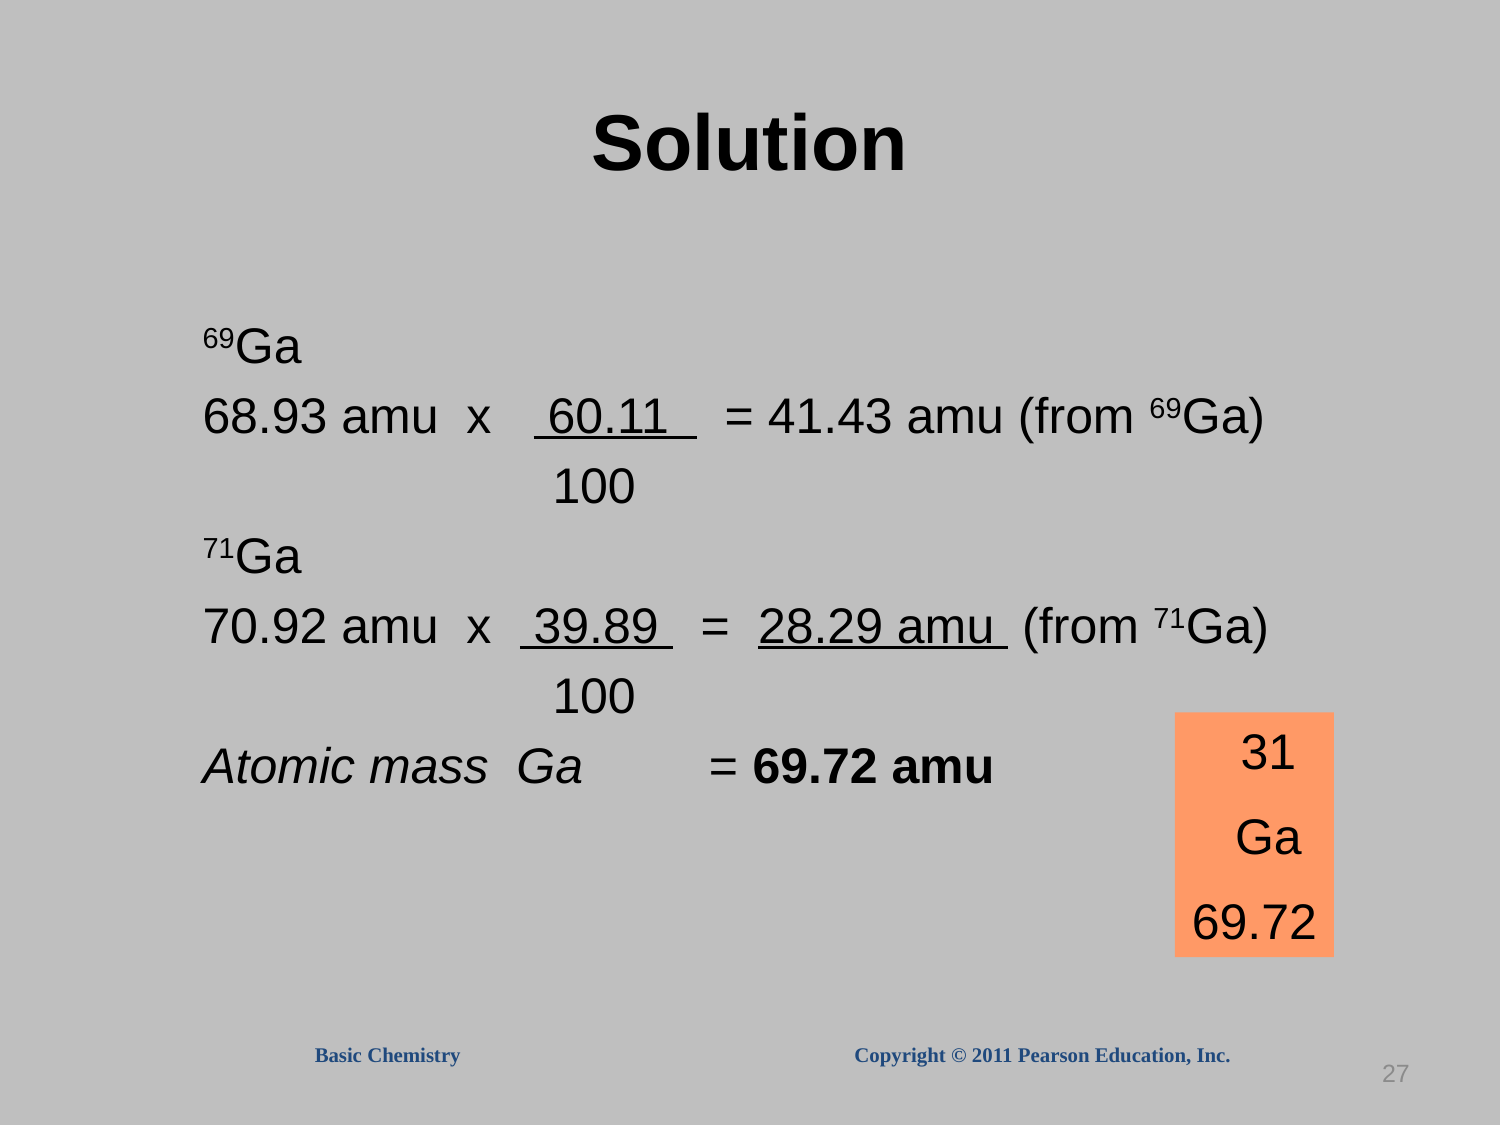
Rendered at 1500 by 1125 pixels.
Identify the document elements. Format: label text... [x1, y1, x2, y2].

text_box Basic Chemistry Copyright © 2011 Pearson Education, Inc. [299, 1037, 1338, 1100]
text_box 31 Ga 69.72 [1174, 712, 1334, 958]
slide_number 27 [1074, 1042, 1425, 1103]
title Solution [75, 45, 1425, 233]
list 69Ga 68.93 amu x 60.11 = 41.43 amu (from 69Ga) 100 71Ga 70.92 amu x 39.89 = 28.29 amu (from 71Ga) 100 Atomic mass Ga = 69.72 amu [187, 299, 1450, 1000]
